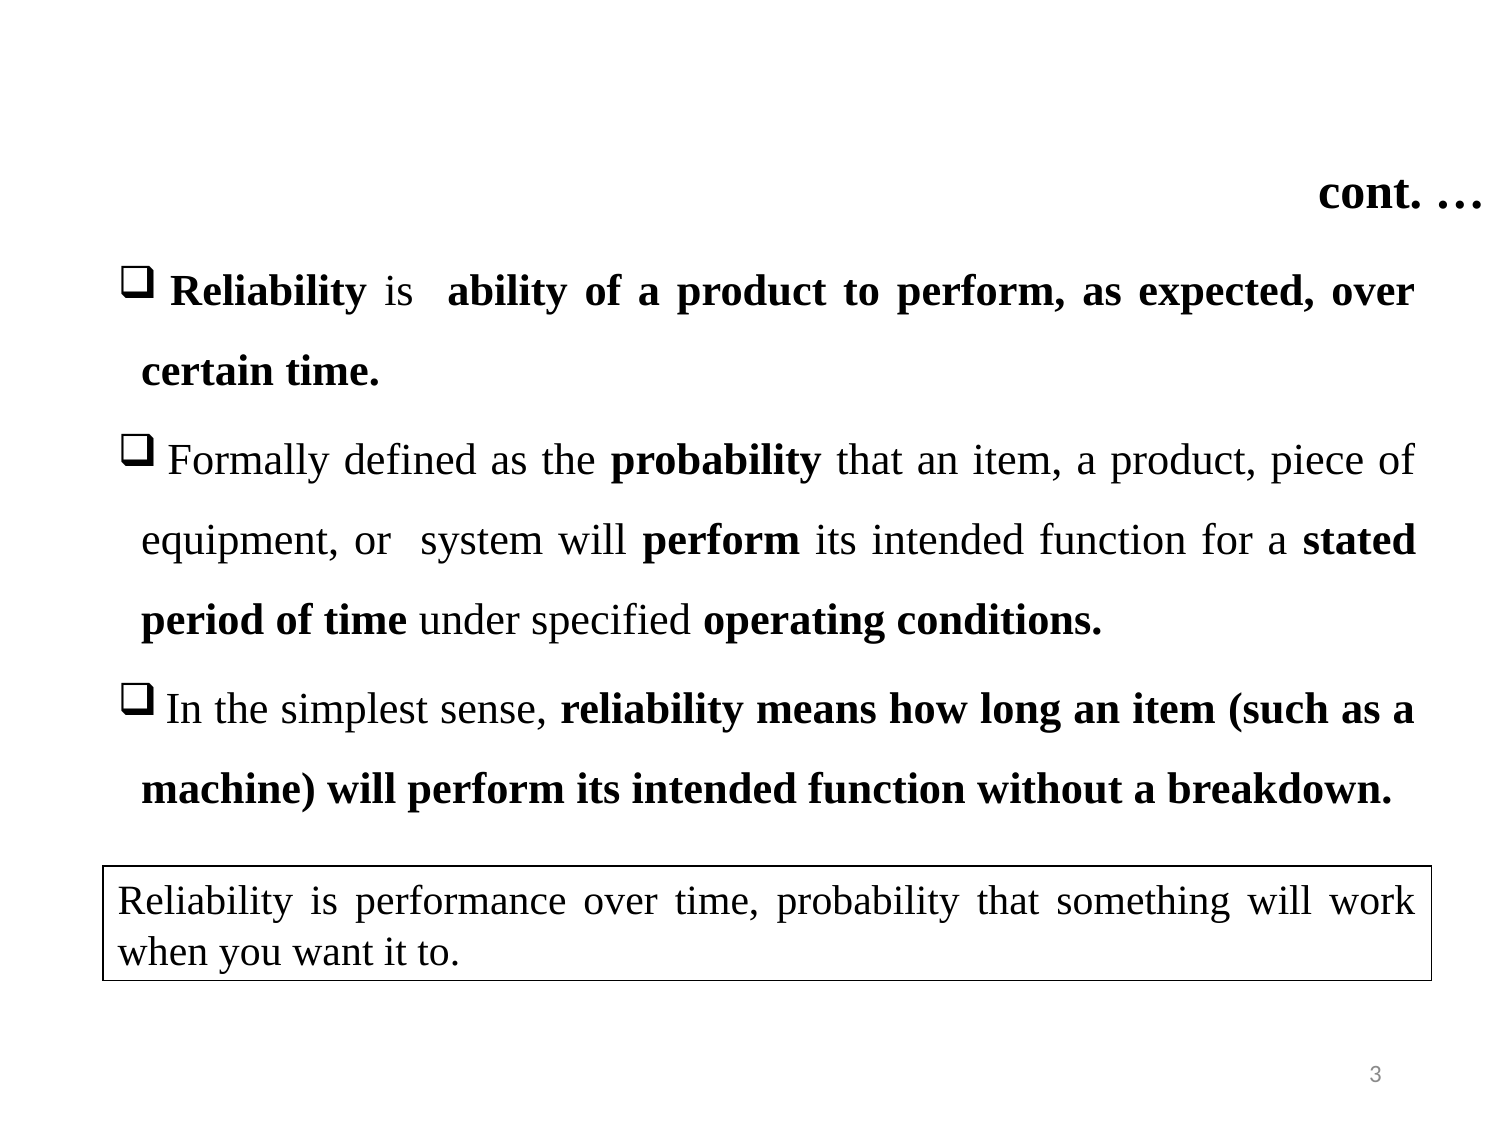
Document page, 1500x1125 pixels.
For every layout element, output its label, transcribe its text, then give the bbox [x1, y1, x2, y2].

slide_number 3 [1059, 1042, 1397, 1103]
title cont. … [226, 147, 1500, 227]
text_box Reliability is performance over time, probability that something will work when you want it to. [102, 865, 1432, 981]
subtitle Reliability is ability of a product to perform, as expected, over certain time. Formally defined as the probability that an item, a product, piece of equipment, or system will perform its intended function for a stated period of time under specified operating conditions. In the simplest sense, reliability means how long an item (such as a machine) will perform its intended function without a breakdown. [102, 226, 1432, 865]
